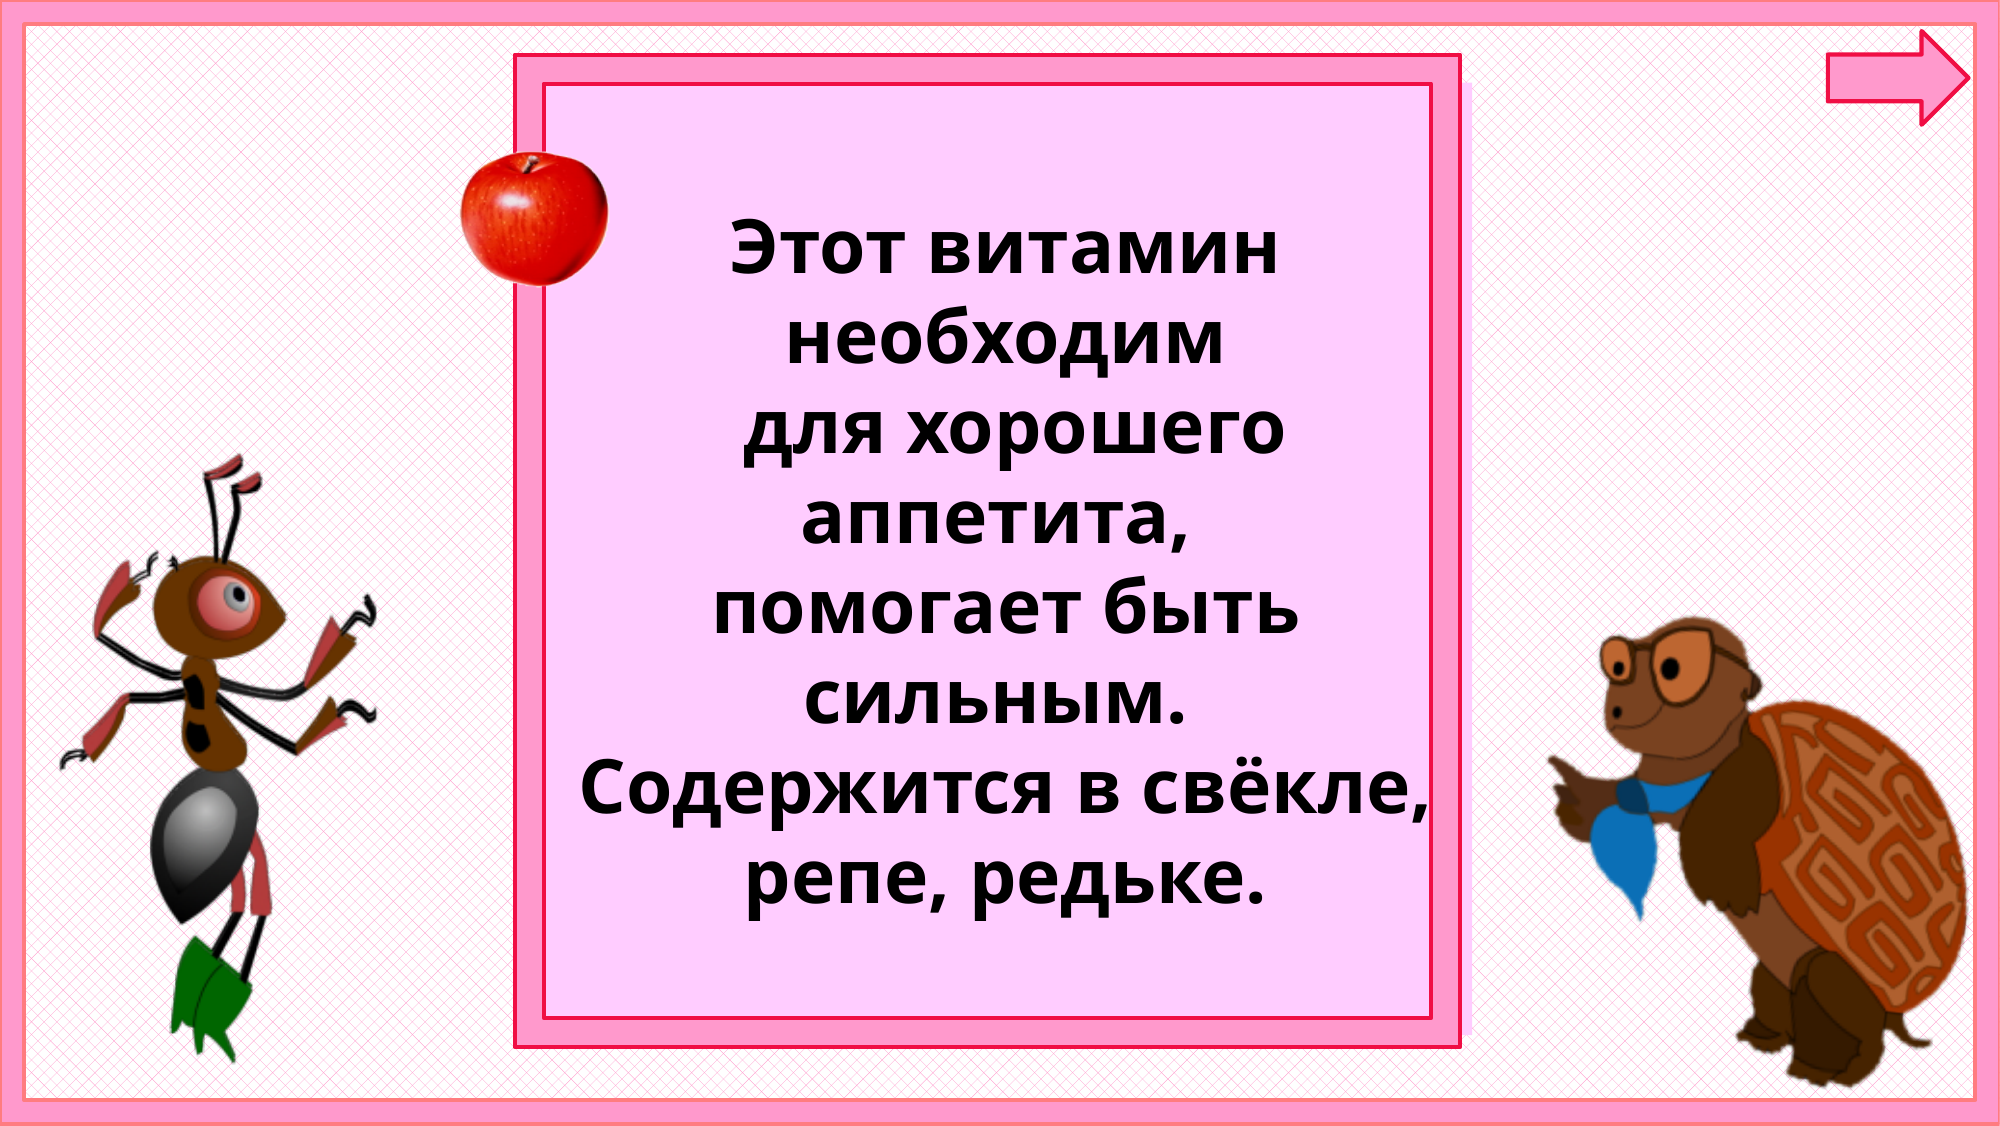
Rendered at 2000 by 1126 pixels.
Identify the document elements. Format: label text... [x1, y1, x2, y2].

picture [1498, 471, 2000, 1126]
picture [0, 404, 469, 1086]
text_box [513, 53, 1462, 147]
text_box [513, 297, 1462, 1049]
text_box Этот витамин необходим для хорошего аппетита, помогает быть сильным. Содержится в свёкле, репе, редьке. [1464, 80, 1474, 1037]
text_box [1825, 29, 1971, 127]
picture [456, 77, 1461, 1036]
